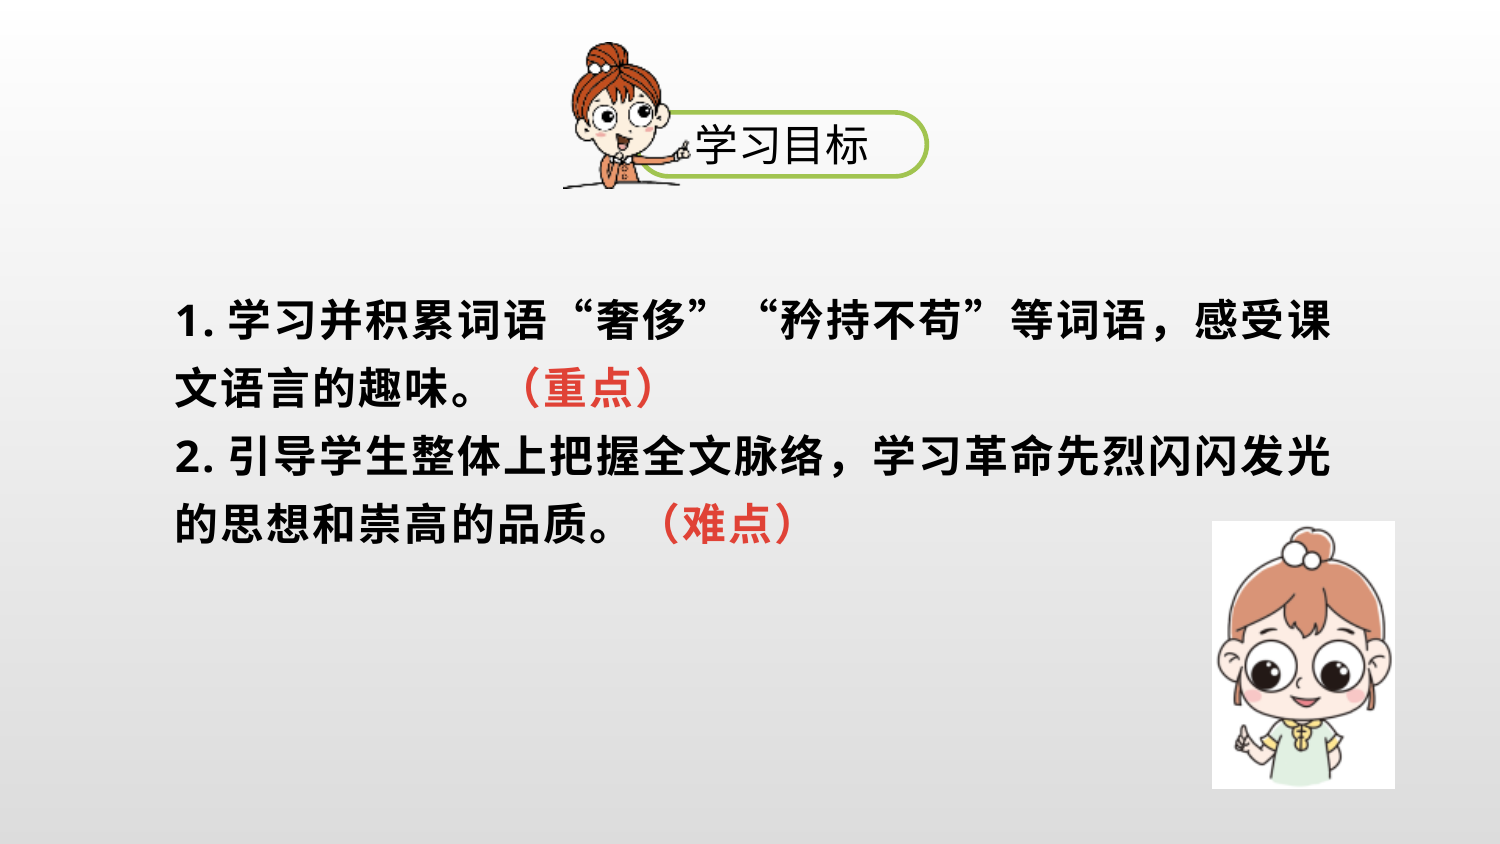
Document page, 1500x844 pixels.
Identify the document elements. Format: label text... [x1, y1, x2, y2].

picture [1212, 521, 1395, 789]
text_box 学习目标 [691, 111, 928, 178]
picture [562, 42, 691, 189]
subtitle 1.学习并积累词语“奢侈”“矜持不苟”等词语，感受课文语言的趣味。（重点） 2.引导学生整体上把握全文脉络，学习革命先烈闪闪发光的思想和崇高的品质。（难点） [118, 276, 1365, 522]
